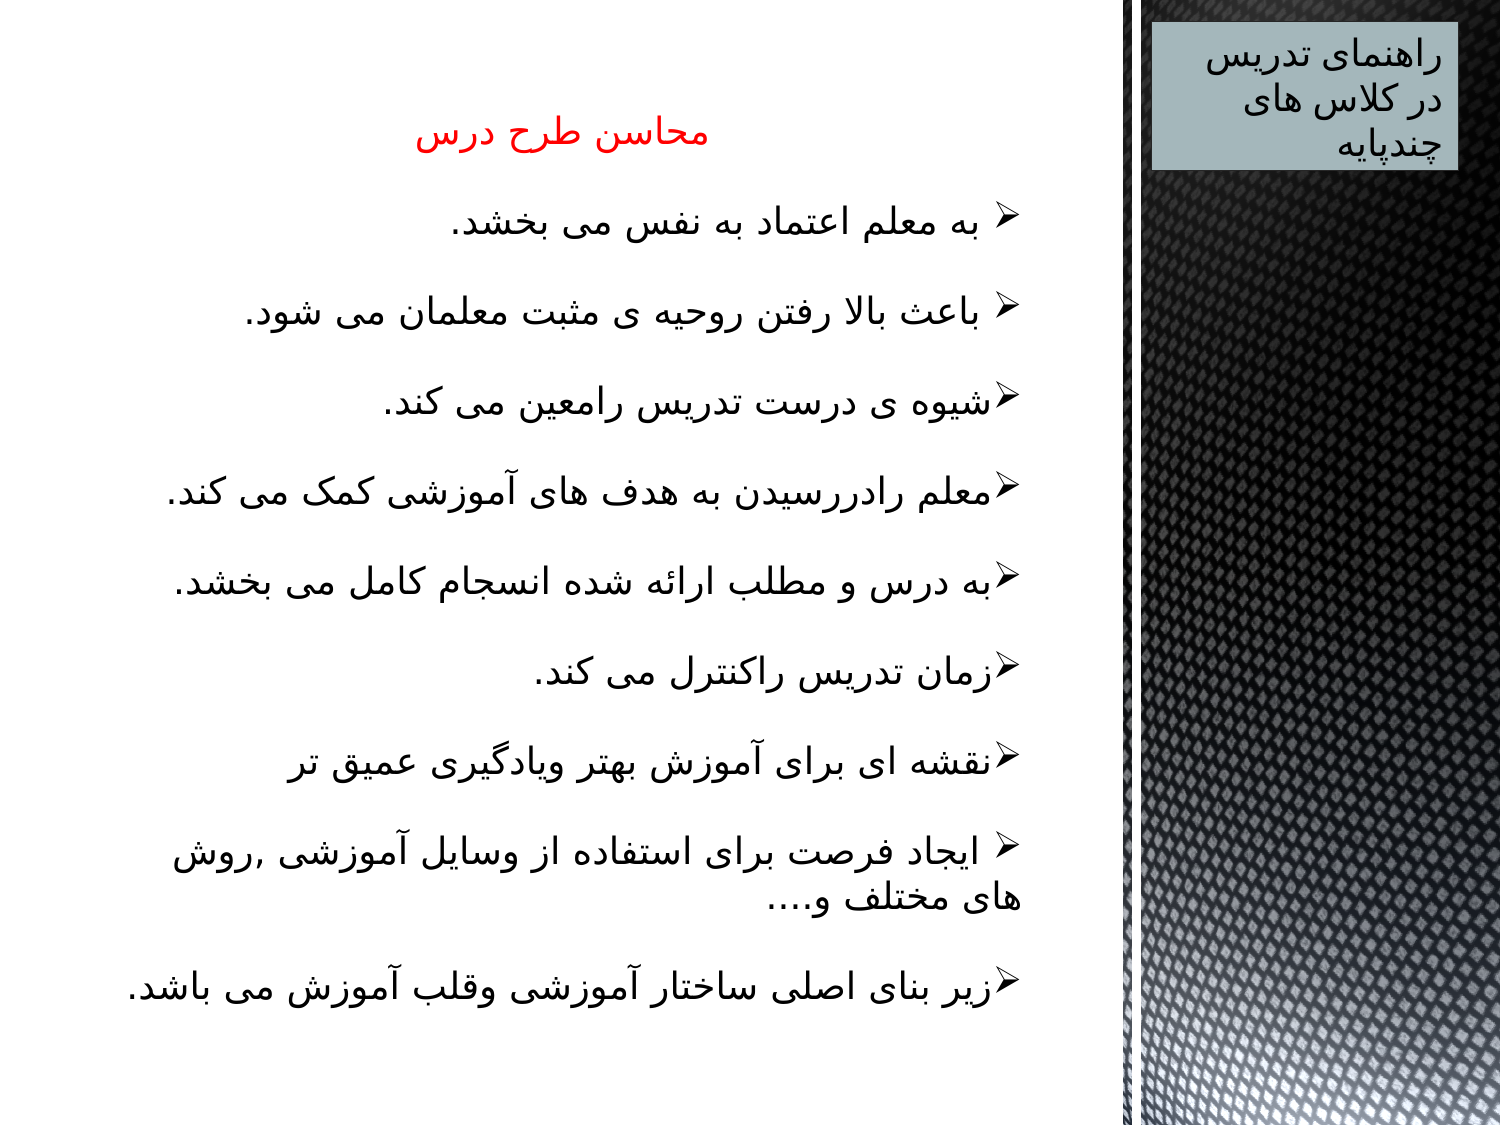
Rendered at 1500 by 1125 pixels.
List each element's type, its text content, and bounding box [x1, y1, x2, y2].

picture [1123, 0, 1500, 1125]
text_box راهنمای تدریس در کلاس های چندپایه [1151, 21, 1459, 171]
text_box محاسن طرح درس به معلم اعتماد به نفس می بخشد. باعث بالا رفتن روحیه ی مثبت معلمان می شود. شیوه ی درست تدریس رامعین می کند. معلم رادررسیدن به هدف های آموزشی کمک می کند. به درس و مطلب ارائه شده انسجام کامل می بخشد. زمان تدریس راکنترل می کند. نقشه ای برای آموزش بهتر ویادگیری عمیق تر ایجاد فرصت برای استفاده از وسایل آموزشی ,روش های مختلف و.... زیر بنای اصلی ساختار آموزشی وقلب آموزش می باشد. [87, 99, 1038, 1015]
